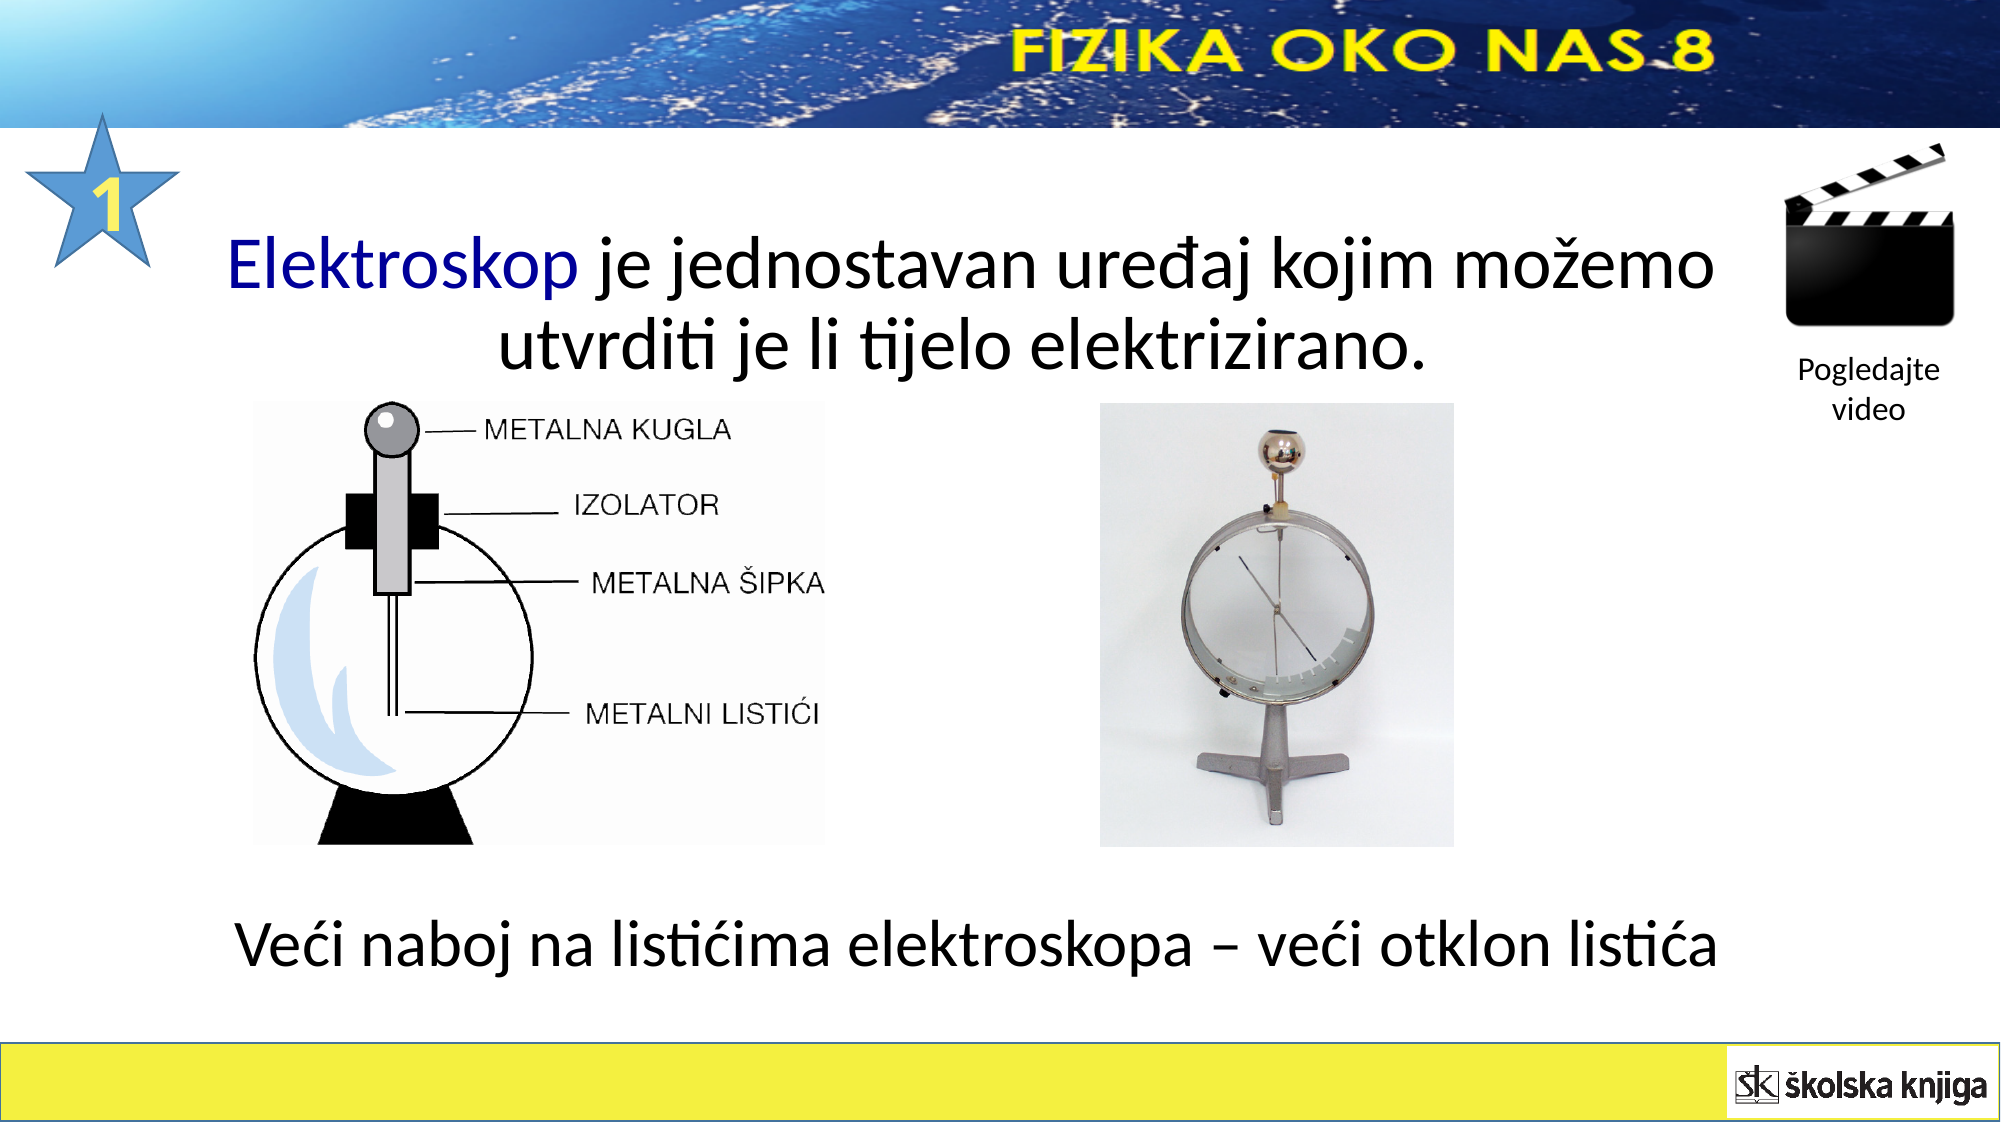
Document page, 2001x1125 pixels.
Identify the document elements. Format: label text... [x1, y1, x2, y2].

text_box 1 [24, 111, 181, 269]
picture [0, 0, 2000, 128]
picture [1099, 403, 1454, 847]
list Elektroskop je jednostavan uređaj kojim možemo utvrditi je li tijelo elektrizirano. [177, 215, 1767, 439]
text_box Pogledajte video [1766, 339, 1972, 435]
text_box Veći naboj na listićima elektroskopa – veći otklon listića [219, 892, 1767, 988]
picture [1727, 1046, 1998, 1118]
picture [1783, 143, 1956, 328]
picture [253, 401, 825, 845]
